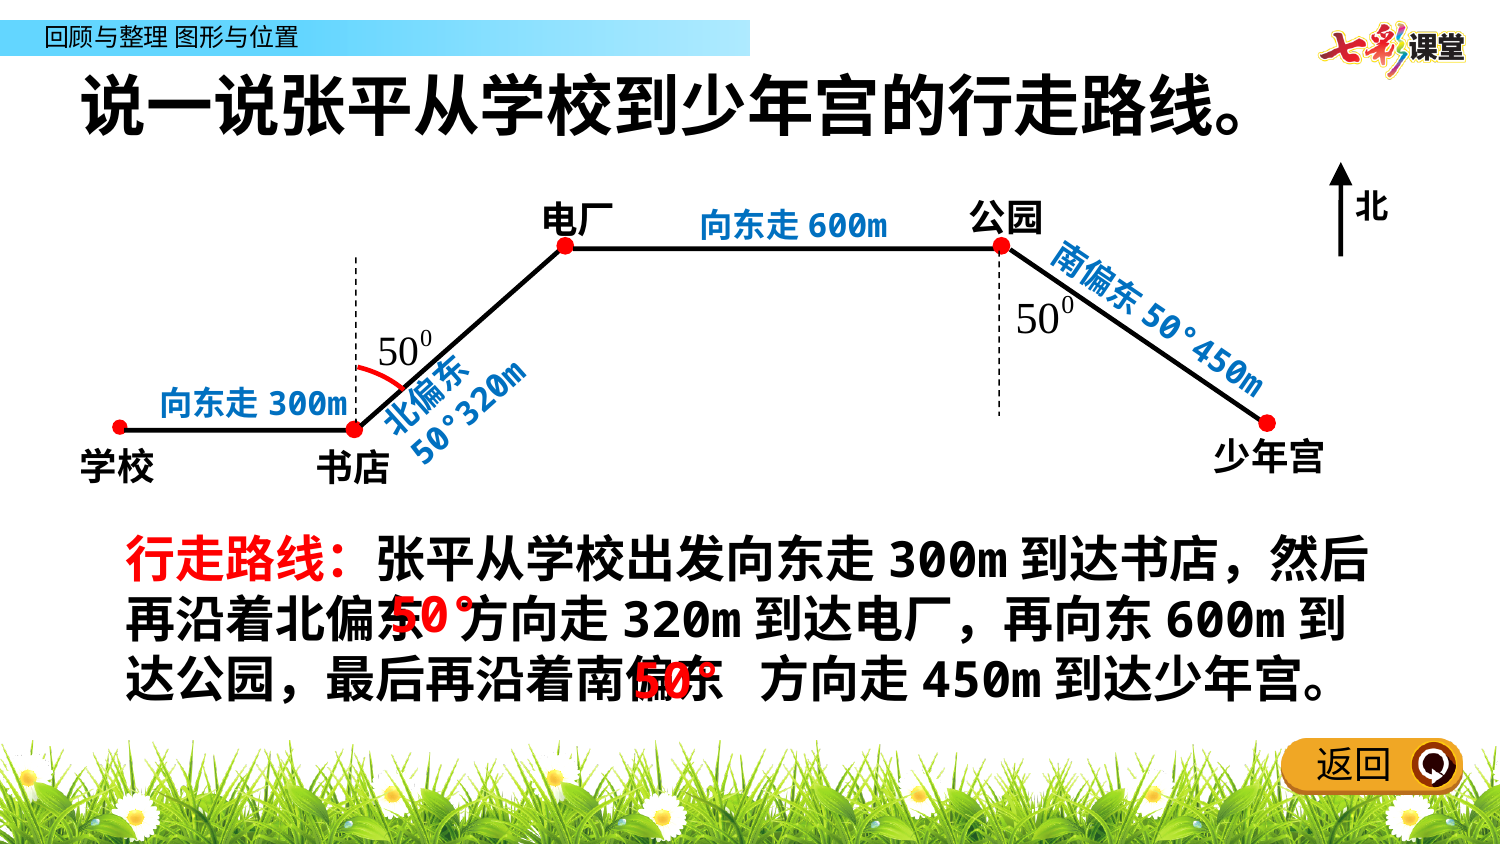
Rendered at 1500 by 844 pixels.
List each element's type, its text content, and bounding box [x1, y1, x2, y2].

text_box 学校 [64, 435, 266, 496]
text_box 向东走300m [144, 374, 353, 430]
text_box 书店 [301, 436, 502, 497]
text_box 行走路线：张平从学校出发向东走300m到达书店，然后再沿着北偏东 方向走320m到达电厂，再向东600m到达公园，最后再沿着南偏东 方向走450m到达少年宫。 [110, 520, 1412, 715]
text_box 北偏东50°320m [358, 244, 616, 489]
text_box [345, 430, 364, 436]
text_box 南偏东50°450m [1029, 246, 1344, 425]
text_box 电厂 [525, 189, 727, 249]
text_box [1330, 161, 1349, 183]
text_box [324, 366, 395, 438]
text_box 公园 [953, 186, 1155, 246]
text_box [557, 249, 574, 255]
text_box 50° [617, 641, 786, 717]
text_box 向东走600m [685, 196, 1016, 252]
text_box 50° [374, 575, 535, 651]
text_box 少年宫 [1198, 425, 1400, 486]
picture [0, 740, 1500, 844]
text_box 说一说张平从学校到少年宫的行走路线。 [64, 56, 1351, 151]
text_box [112, 419, 128, 435]
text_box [372, 319, 439, 376]
text_box 向东走300m [339, 419, 368, 430]
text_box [1281, 733, 1464, 795]
text_box 北 [1340, 177, 1400, 233]
picture [1316, 20, 1468, 80]
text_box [1009, 284, 1082, 345]
